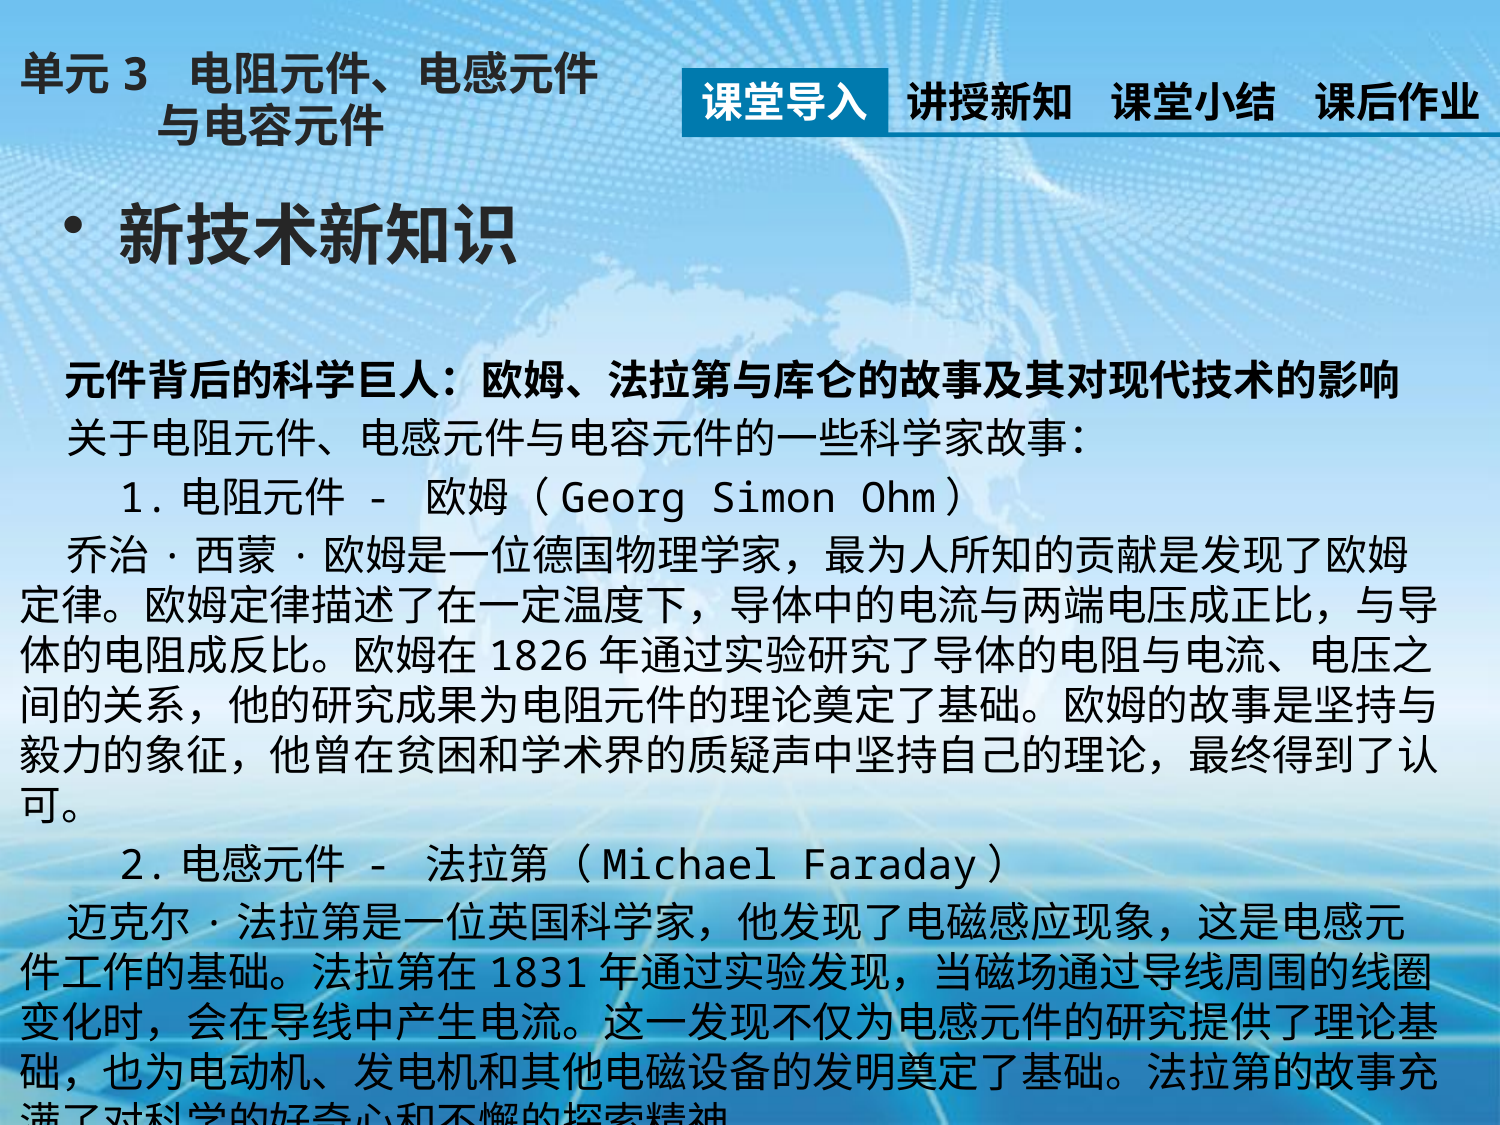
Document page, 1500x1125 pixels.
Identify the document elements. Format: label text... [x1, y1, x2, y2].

text_box 新技术新知识 [47, 185, 798, 281]
text_box 元件背后的科学巨人：欧姆、法拉第与库仑的故事及其对现代技术的影响 关于电阻元件、电感元件与电容元件的一些科学家故事： 1.电阻元件 - 欧姆（Georg Simon Ohm） 乔治·西蒙·欧姆是一位德国物理学家，最为人所知的贡献是发现了欧姆定律。欧姆定律描述了在一定温度下，导体中的电流与两端电压成正比，与导体的电阻成反比。欧姆在1826年通过实验研究了导体的电阻与电流、电压之间的关系，他的研究成果为电阻元件的理论奠定了基础。欧姆的故事是坚持与毅力的象征，他曾在贫困和学术界的质疑声中坚持自己的理论，最终得到了认可。 2.电感元件 - 法拉第（Michael Faraday） 迈克尔·法拉第是一位英国科学家，他发现了电磁感应现象，这是电感元件工作的基础。法拉第在1831年通过实验发现，当磁场通过导线周围的线圈变化时，会在导线中产生电流。这一发现不仅为电感元件的研究提供了理论基础，也为电动机、发电机和其他电磁设备的发明奠定了基础。法拉第的故事充满了对科学的好奇心和不懈的探索精神。 [4, 346, 1460, 1125]
picture [0, 0, 1500, 1125]
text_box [4, 39, 1500, 160]
